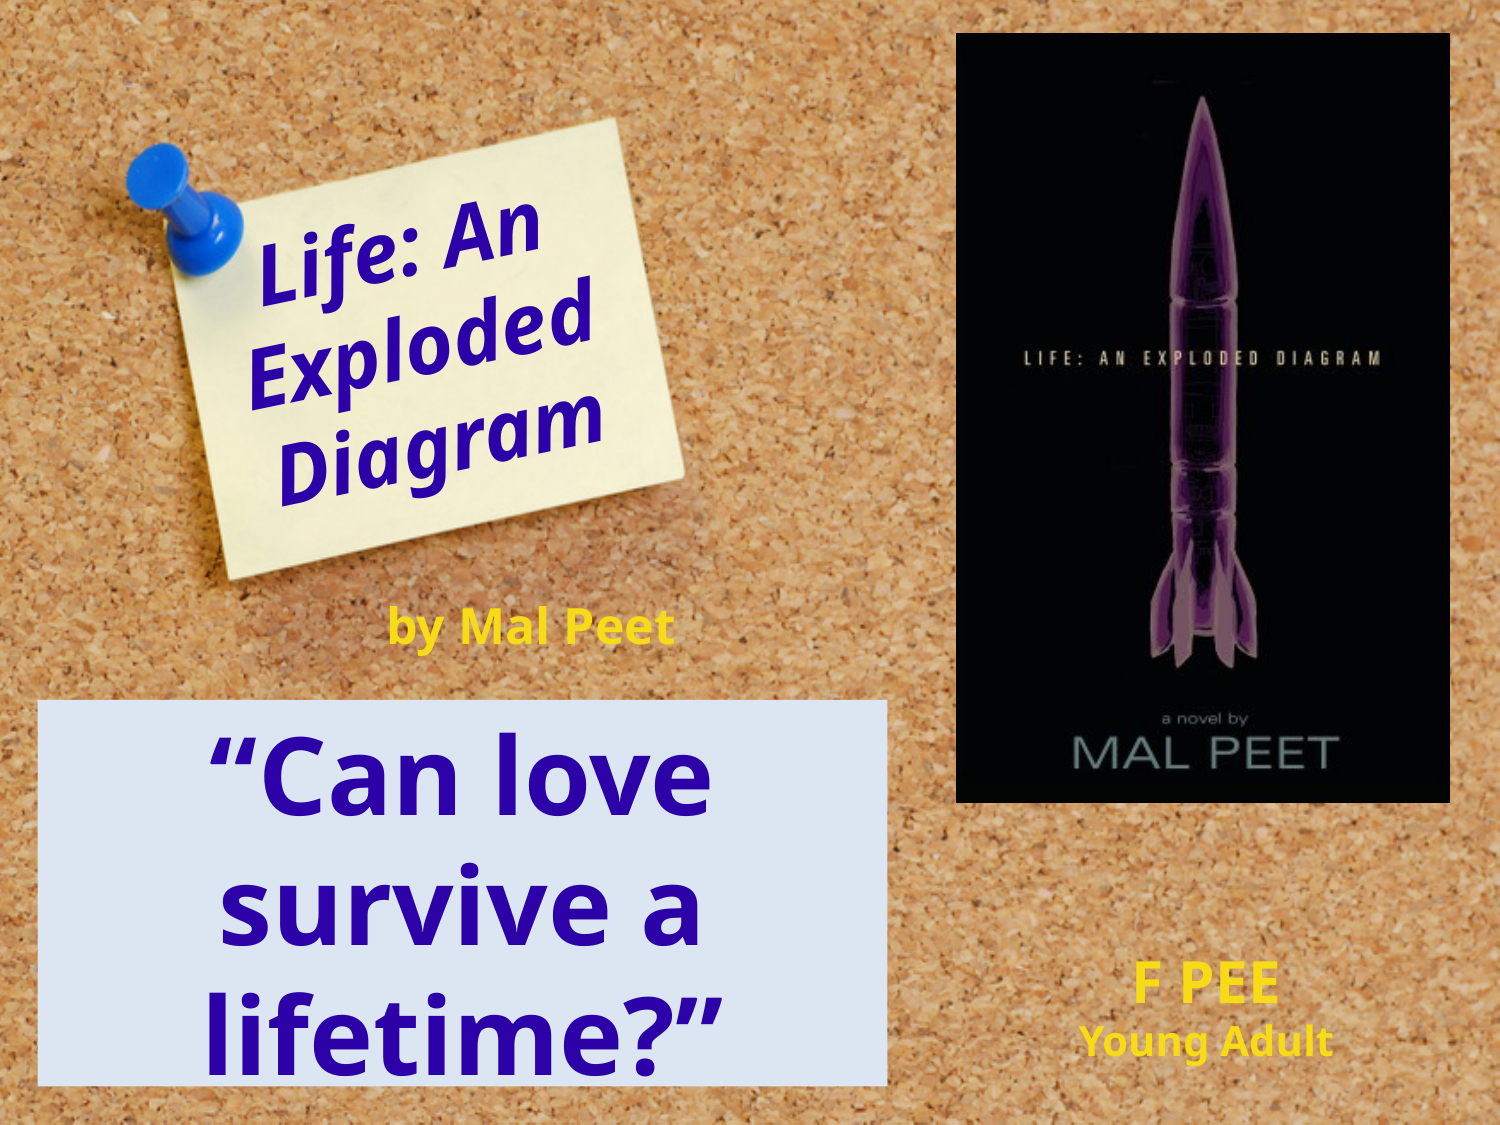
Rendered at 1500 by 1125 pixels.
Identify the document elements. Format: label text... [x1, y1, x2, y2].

list “Can love survive a lifetime?” [37, 699, 888, 1087]
text_box by Mal Peet [137, 587, 925, 663]
title Life: An Exploded Diagram [162, 149, 676, 536]
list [956, 33, 1451, 803]
text_box F PEE Young Adult [1037, 937, 1375, 1073]
picture [0, 0, 1500, 1125]
